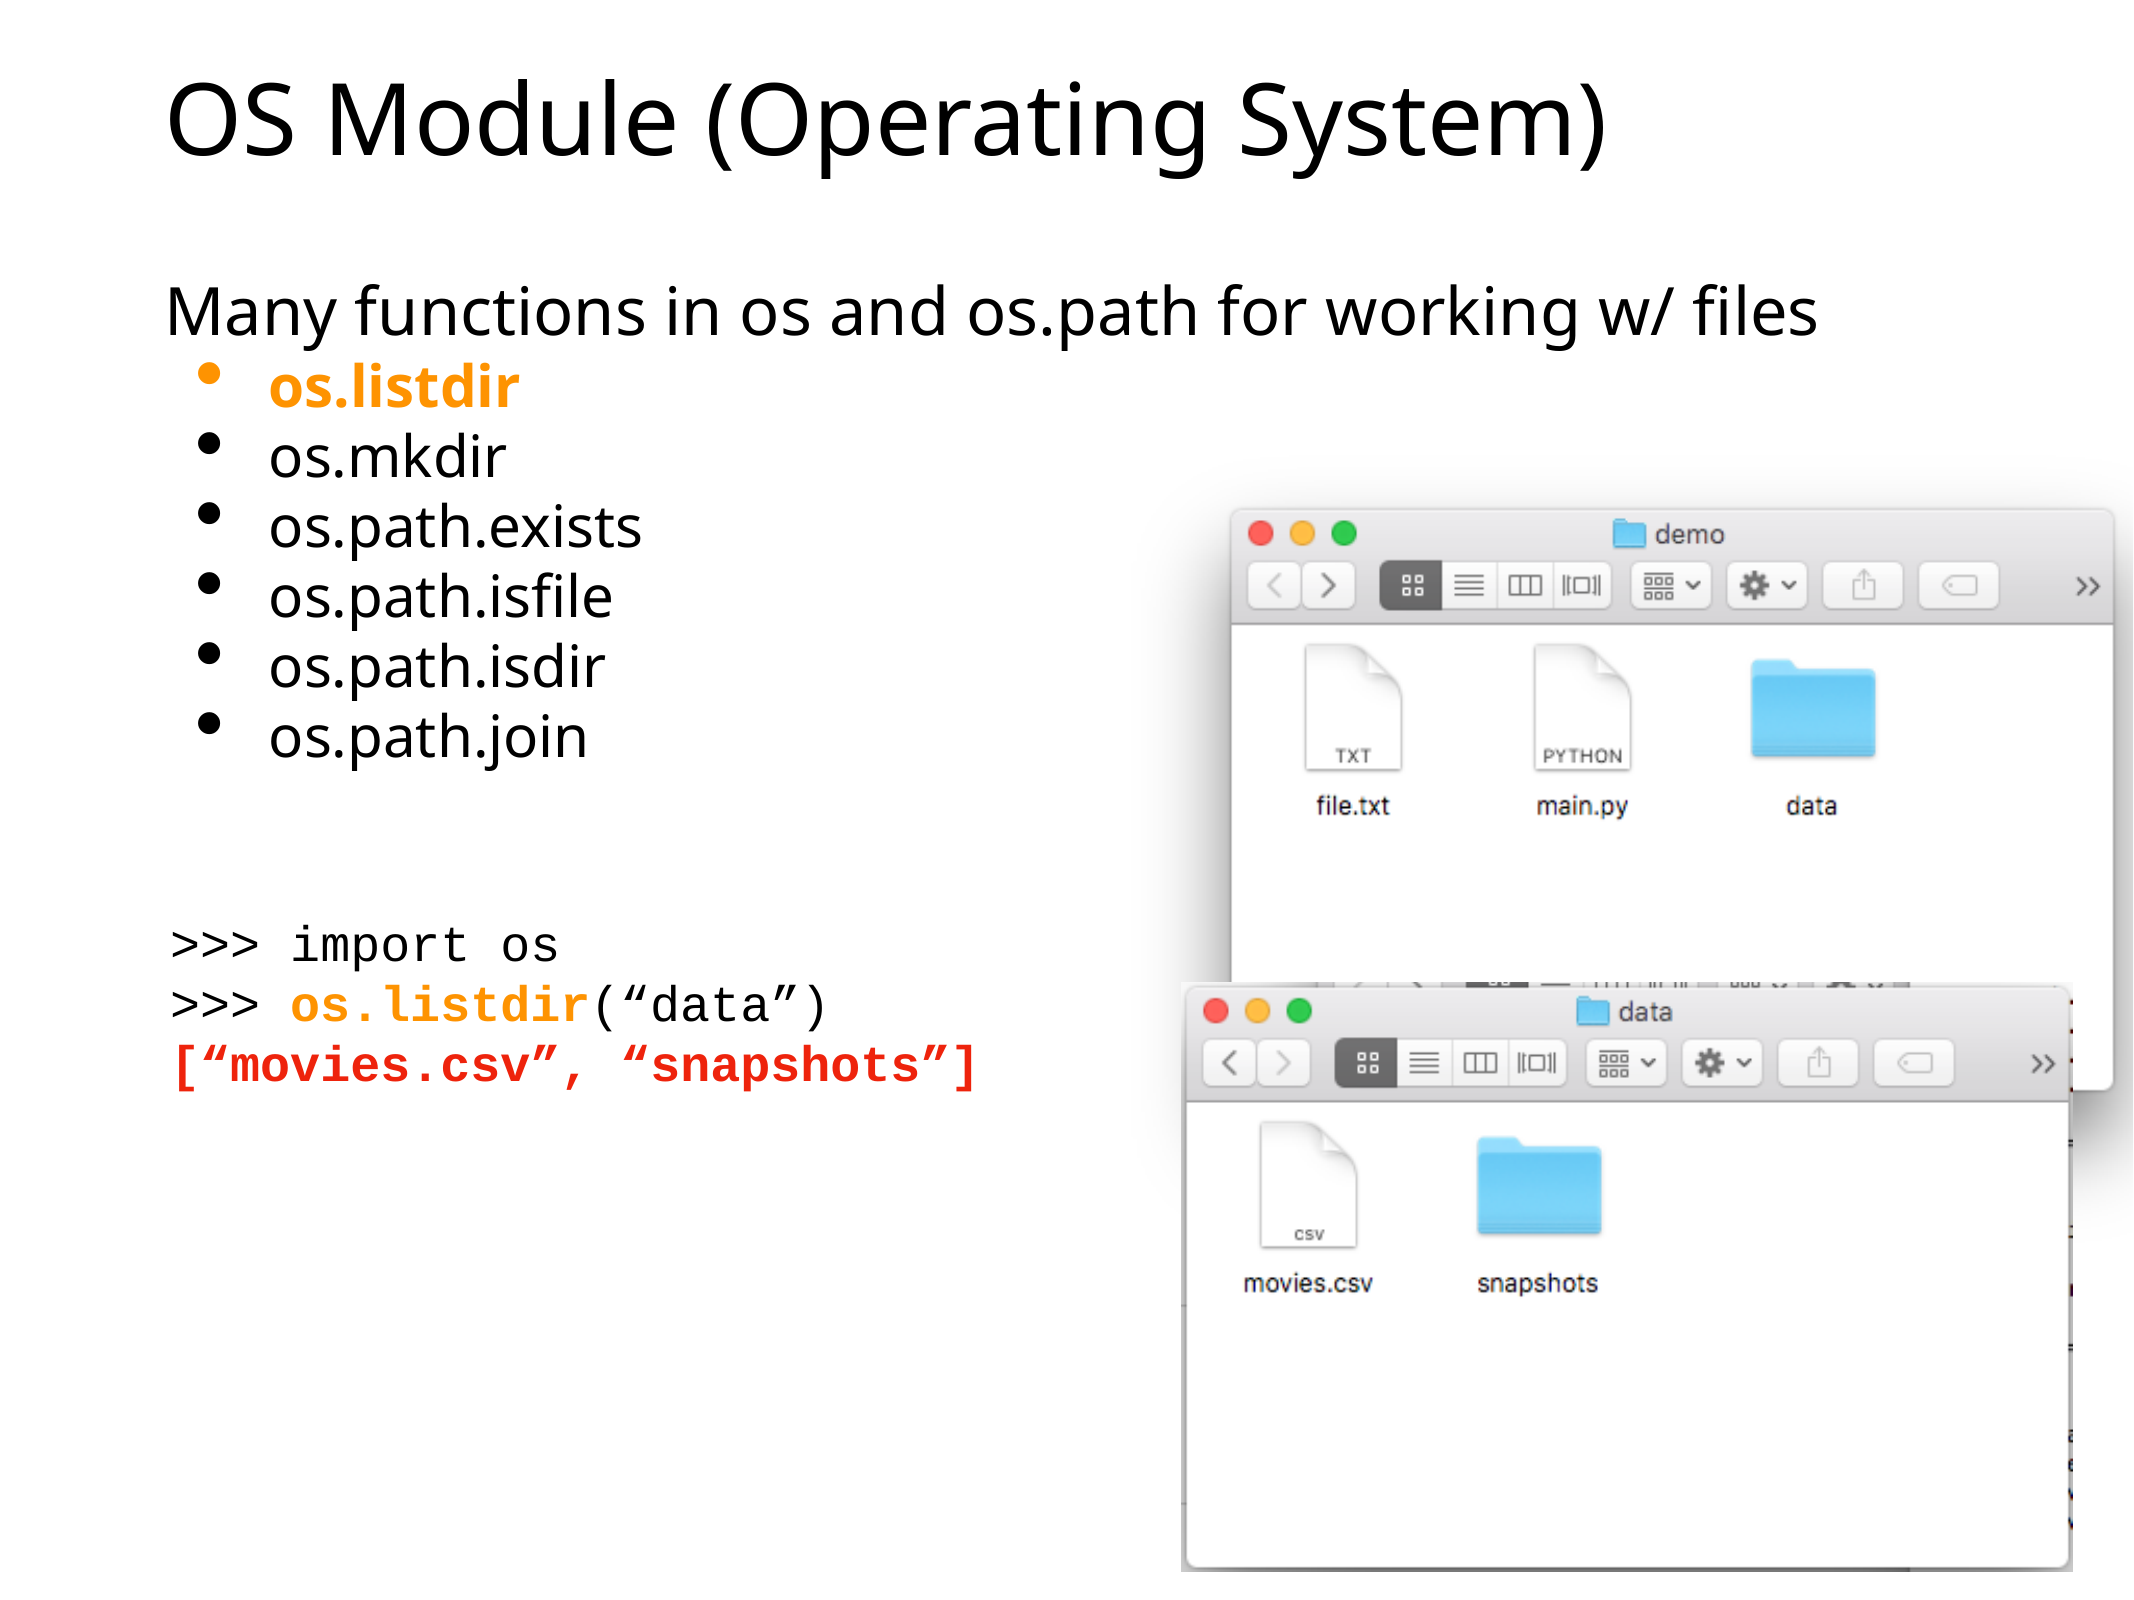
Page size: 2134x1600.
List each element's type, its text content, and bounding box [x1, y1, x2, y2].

list Many functions in os and os.path for working w/ files os.listdir os.mkdir os.path.exists os.path.isfile os.path.isdir os.path.join [155, 259, 1978, 801]
text_box >>> import os >>> os.listdir(“data”) [“movies.csv”, “snapshots”] [161, 903, 989, 1100]
picture [1104, 421, 2134, 1573]
title OS Module (Operating System) [155, 41, 1978, 191]
